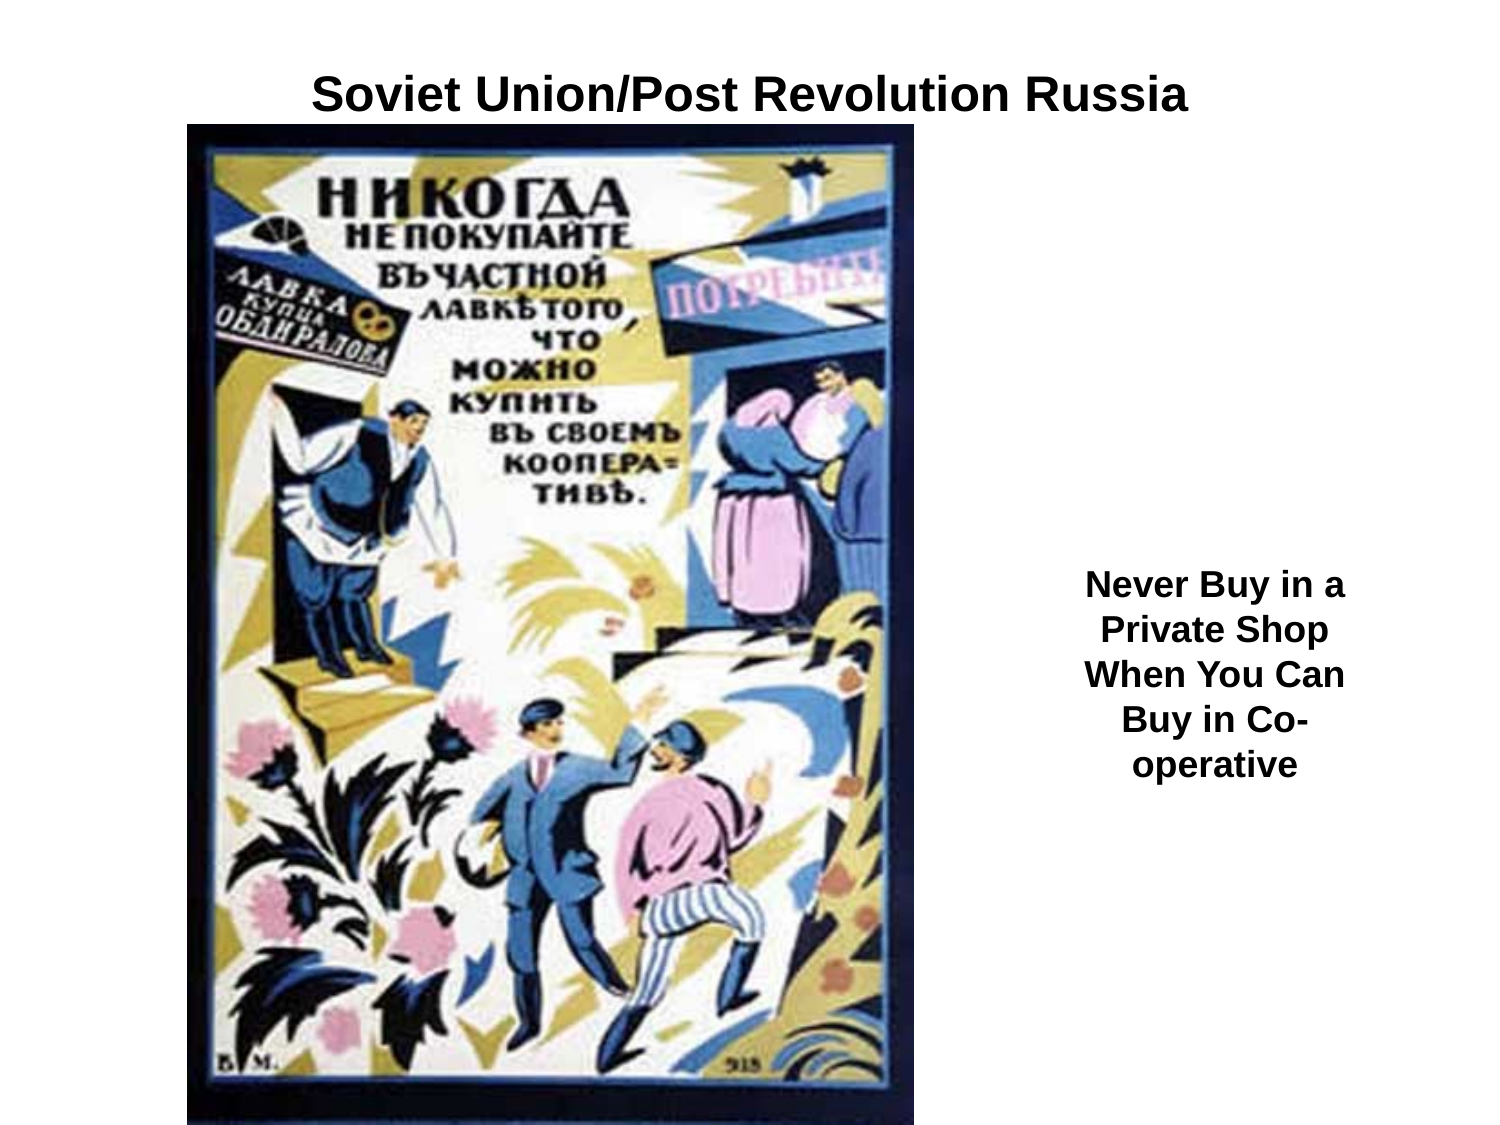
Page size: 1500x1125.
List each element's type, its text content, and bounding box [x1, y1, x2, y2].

title Soviet Union/Post Revolution Russia [74, 44, 1426, 138]
picture [187, 124, 914, 1125]
text_box Never Buy in a Private Shop When You Can Buy in Co-operative [930, 500, 1500, 845]
